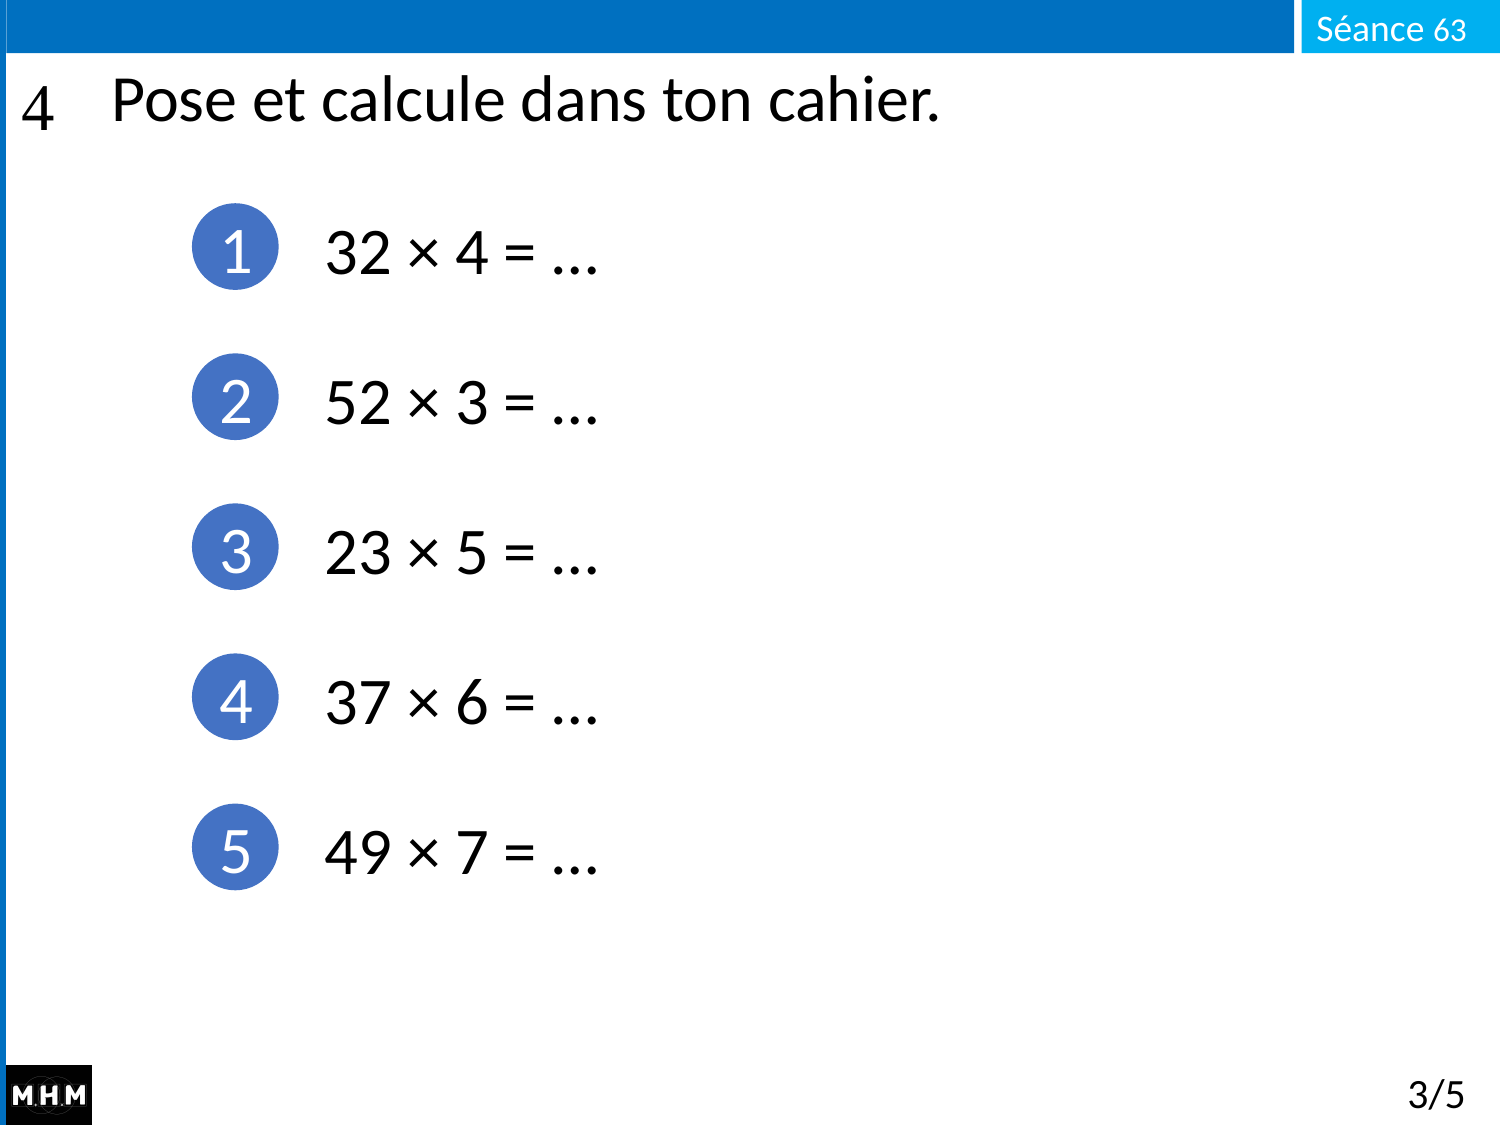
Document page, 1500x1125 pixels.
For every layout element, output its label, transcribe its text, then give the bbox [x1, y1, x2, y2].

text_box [191, 500, 1018, 597]
list 3/5 [1373, 1064, 1500, 1125]
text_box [191, 200, 1018, 297]
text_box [191, 350, 1018, 447]
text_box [191, 800, 1018, 897]
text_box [191, 650, 1018, 747]
picture [6, 1065, 92, 1125]
title Pose et calcule dans ton cahier. [96, 57, 1391, 144]
